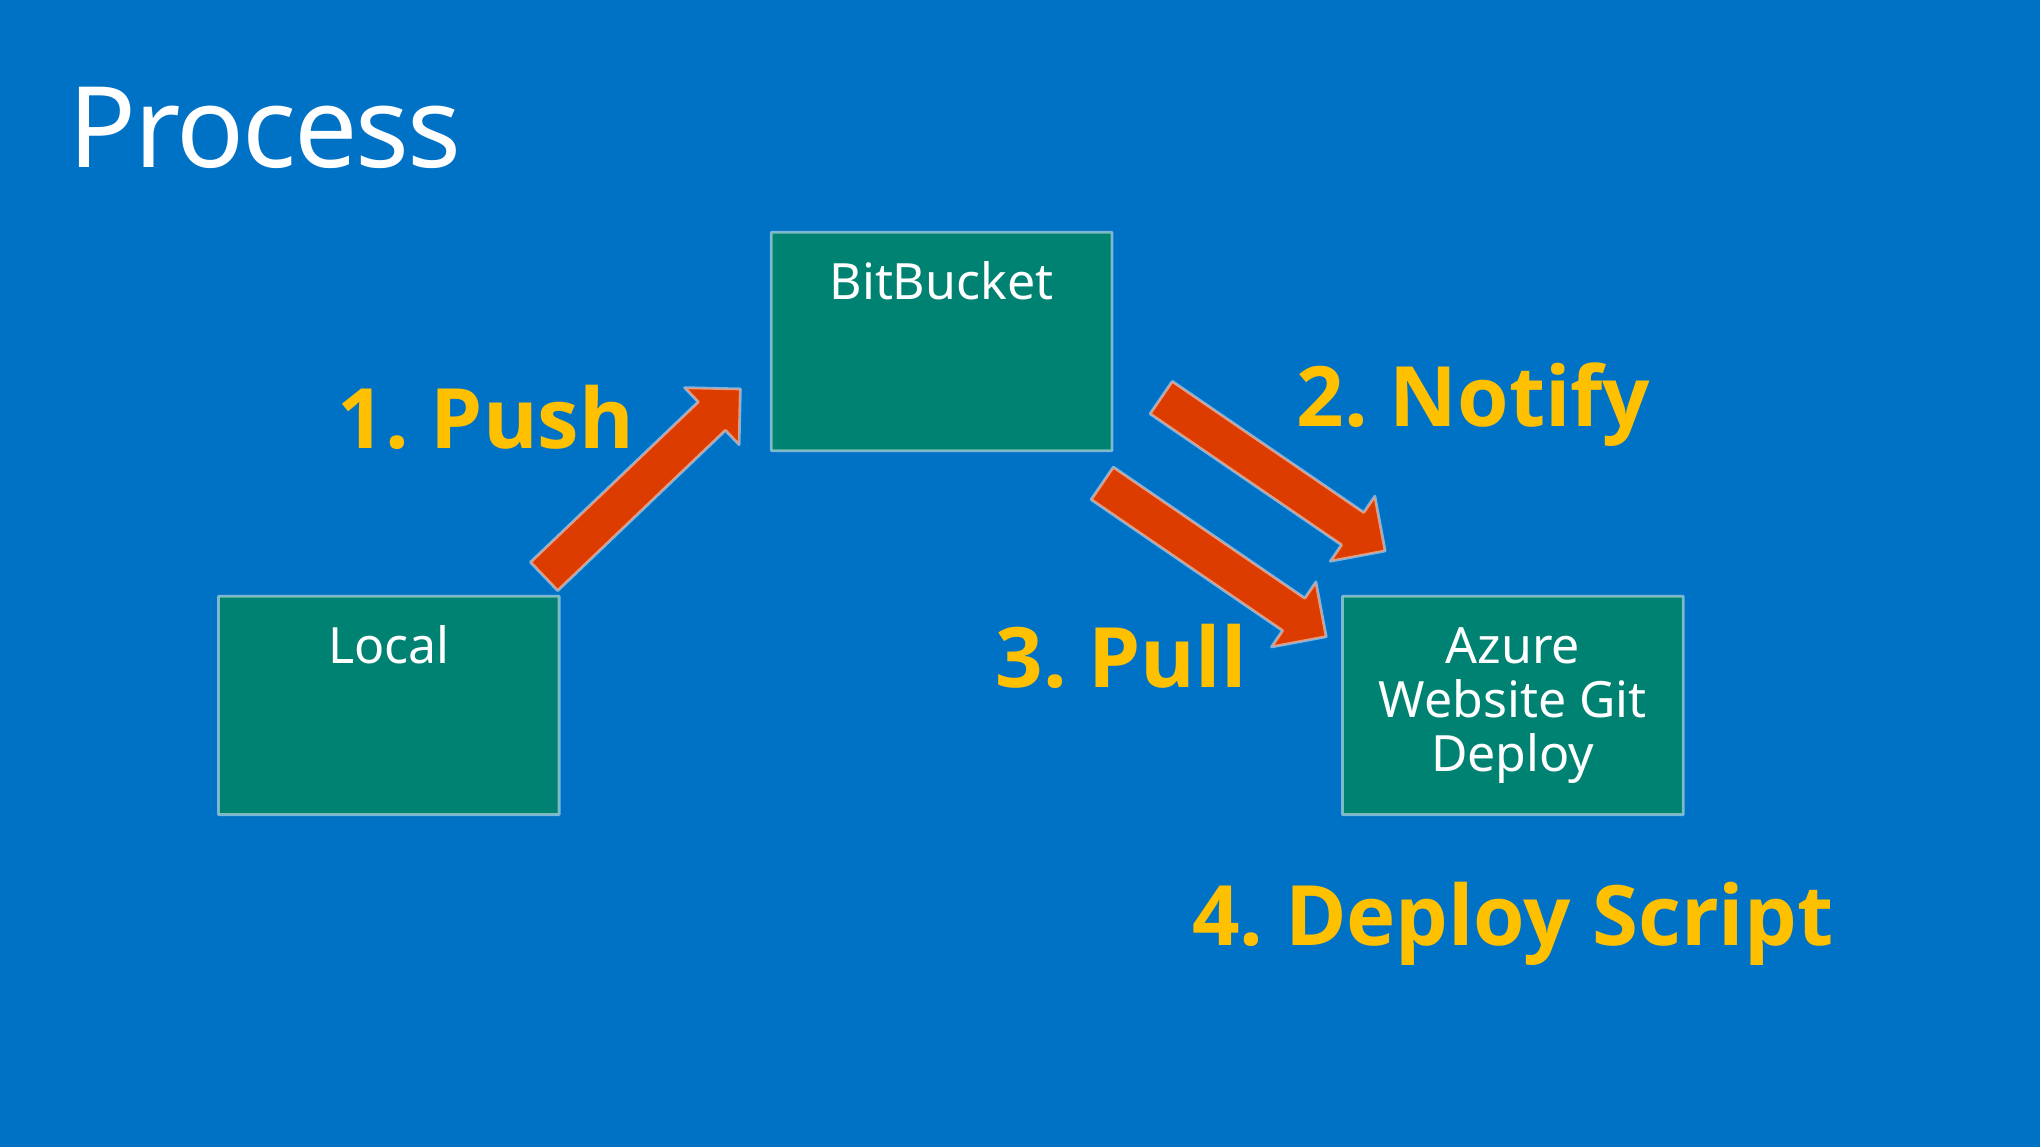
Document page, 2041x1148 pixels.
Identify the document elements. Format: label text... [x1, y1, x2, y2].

text_box BitBucket [770, 231, 1113, 452]
text_box Azure Website Git Deploy [1341, 595, 1685, 816]
text_box 4. Deploy Script [1177, 855, 1849, 970]
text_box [1137, 335, 1664, 514]
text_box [983, 520, 1351, 713]
title Process [45, 43, 1996, 188]
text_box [328, 357, 779, 523]
text_box Local [217, 595, 561, 816]
